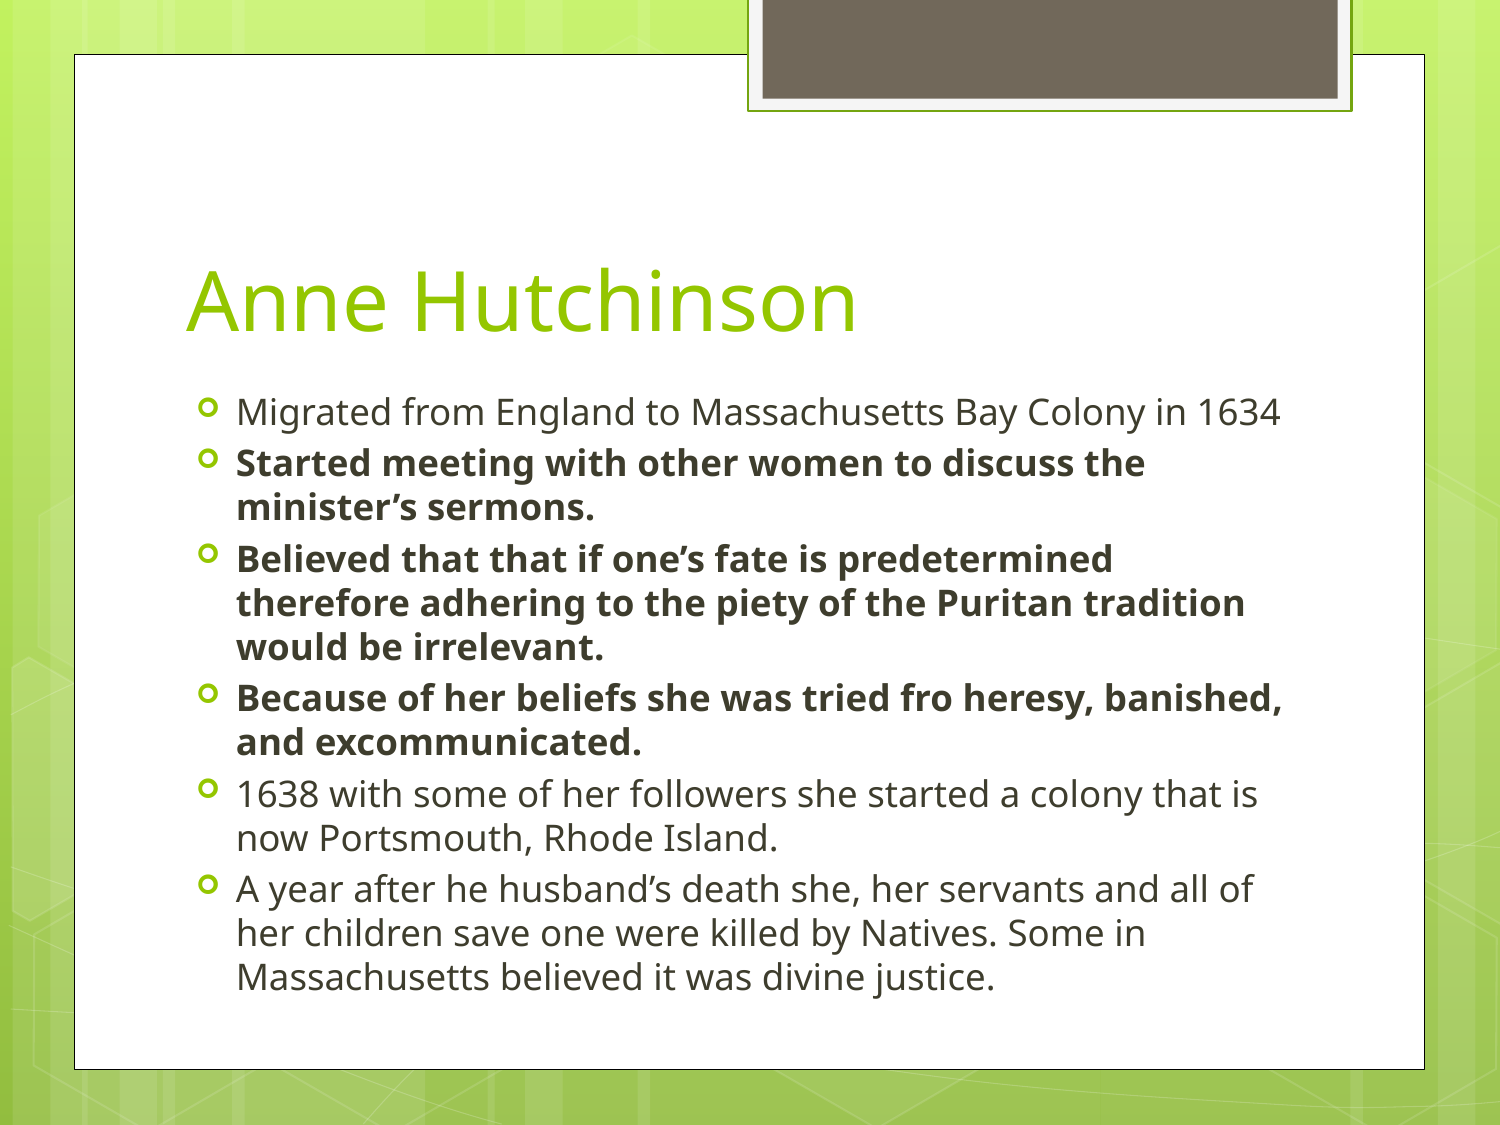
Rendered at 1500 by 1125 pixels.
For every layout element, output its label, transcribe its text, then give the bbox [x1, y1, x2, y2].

list Migrated from England to Massachusetts Bay Colony in 1634 Started meeting with other women to discuss the minister’s sermons. Believed that that if one’s fate is predetermined therefore adhering to the piety of the Puritan tradition would be irrelevant. Because of her beliefs she was tried fro heresy, banished, and excommunicated. 1638 with some of her followers she started a colony that is now Portsmouth, Rhode Island. A year after he husband’s death she, her servants and all of her children save one were killed by Natives. Some in Massachusetts believed it was divine justice. [171, 381, 1313, 1050]
title Anne Hutchinson [171, 168, 1324, 357]
